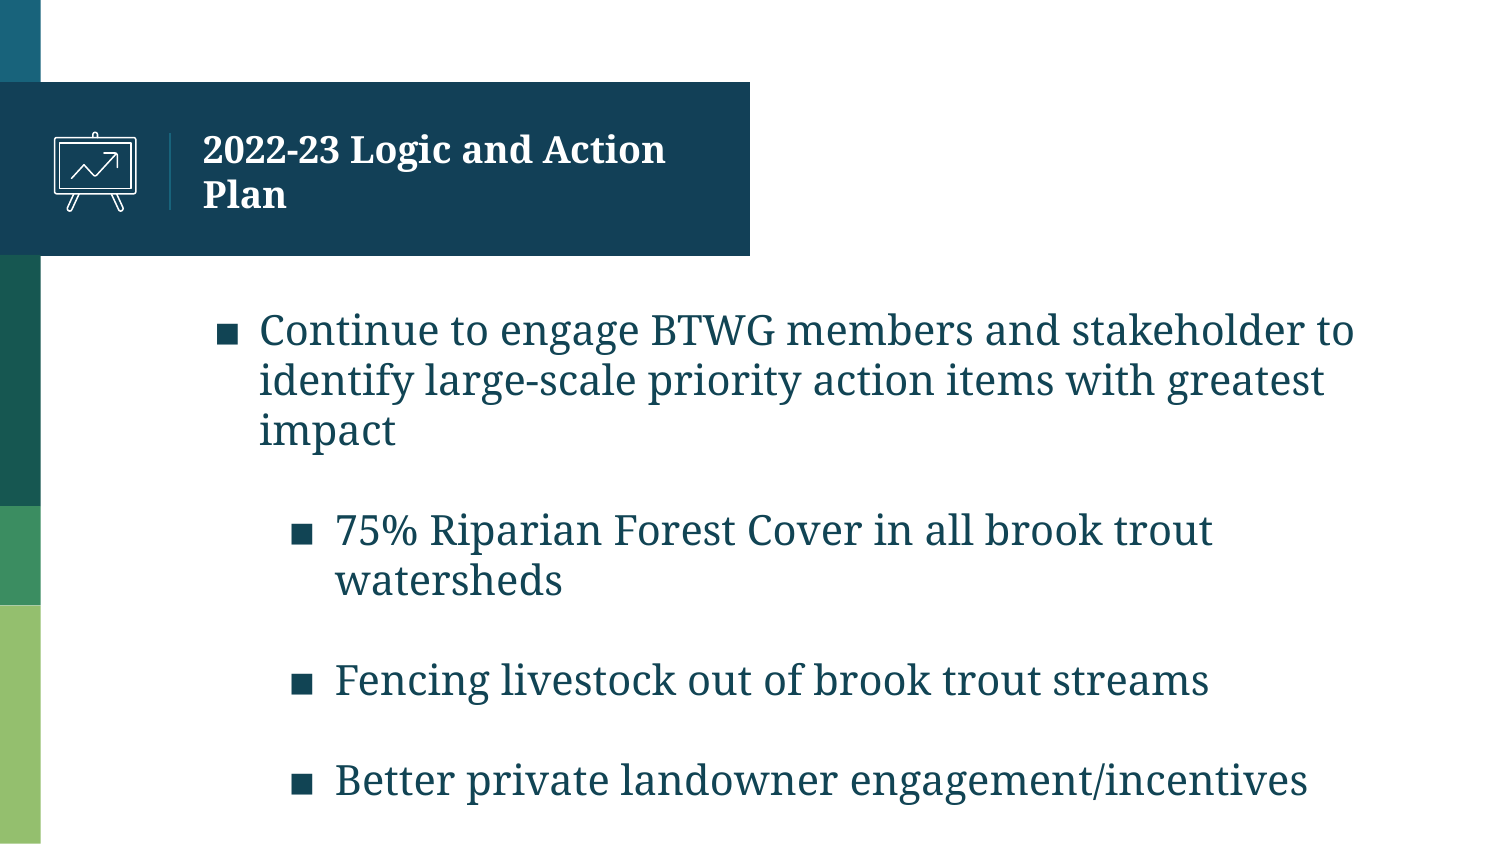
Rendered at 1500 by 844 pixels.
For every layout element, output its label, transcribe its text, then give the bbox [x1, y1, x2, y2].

list Continue to engage BTWG members and stakeholder to identify large-scale priority action items with greatest impact 75% Riparian Forest Cover in all brook trout watersheds Fencing livestock out of brook trout streams Better private landowner engagement/incentives Promote land stewardship [187, 238, 1425, 757]
title 2022-23 Logic and Action Plan [187, 87, 715, 238]
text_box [54, 132, 137, 212]
